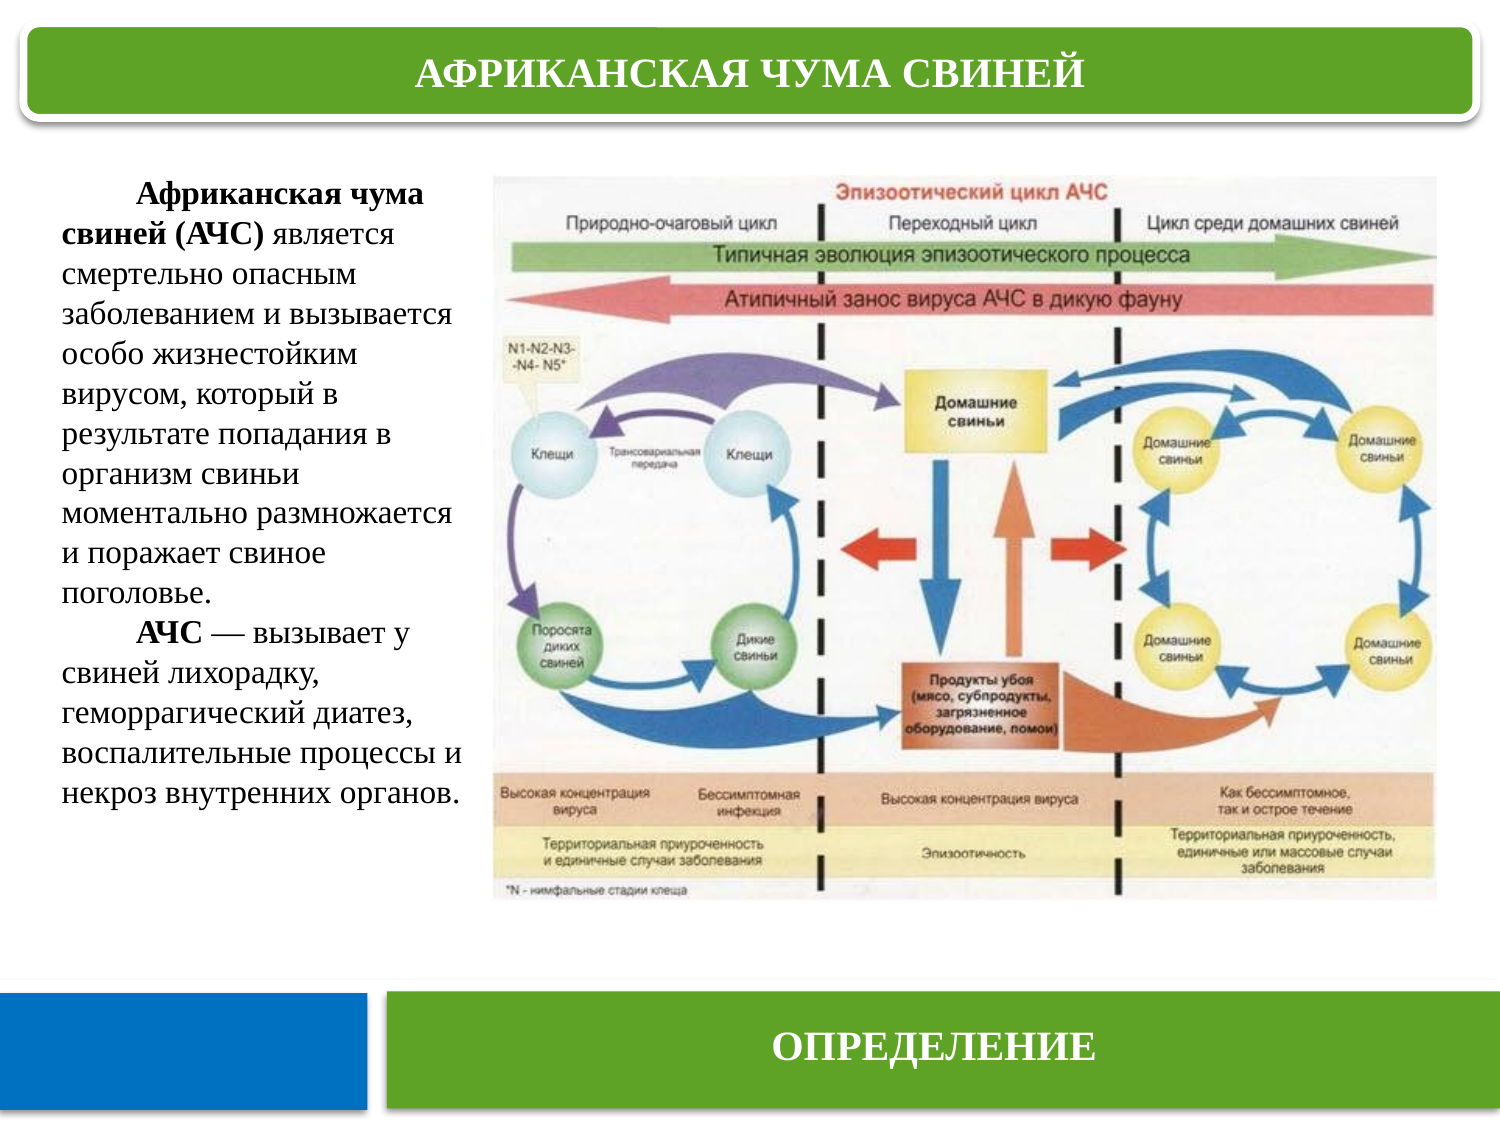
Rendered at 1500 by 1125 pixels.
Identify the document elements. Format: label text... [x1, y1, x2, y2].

subtitle ОПРЕДЕЛЕНИЕ [384, 987, 1485, 1101]
text_box АФРИКАНСКАЯ ЧУМА СВИНЕЙ [19, 19, 1481, 122]
text_box Африканская чума свиней (АЧС) является смертельно опасным заболеванием и вызывается особо жизнестойким вирусом, который в результате попадания в организм свиньи моментально размножается и поражает свиное поголовье. АЧС — вызывает у свиней лихорадку, геморрагический диатез, воспалительные процессы и некроз внутренних органов. [46, 163, 481, 878]
picture [491, 175, 1437, 903]
